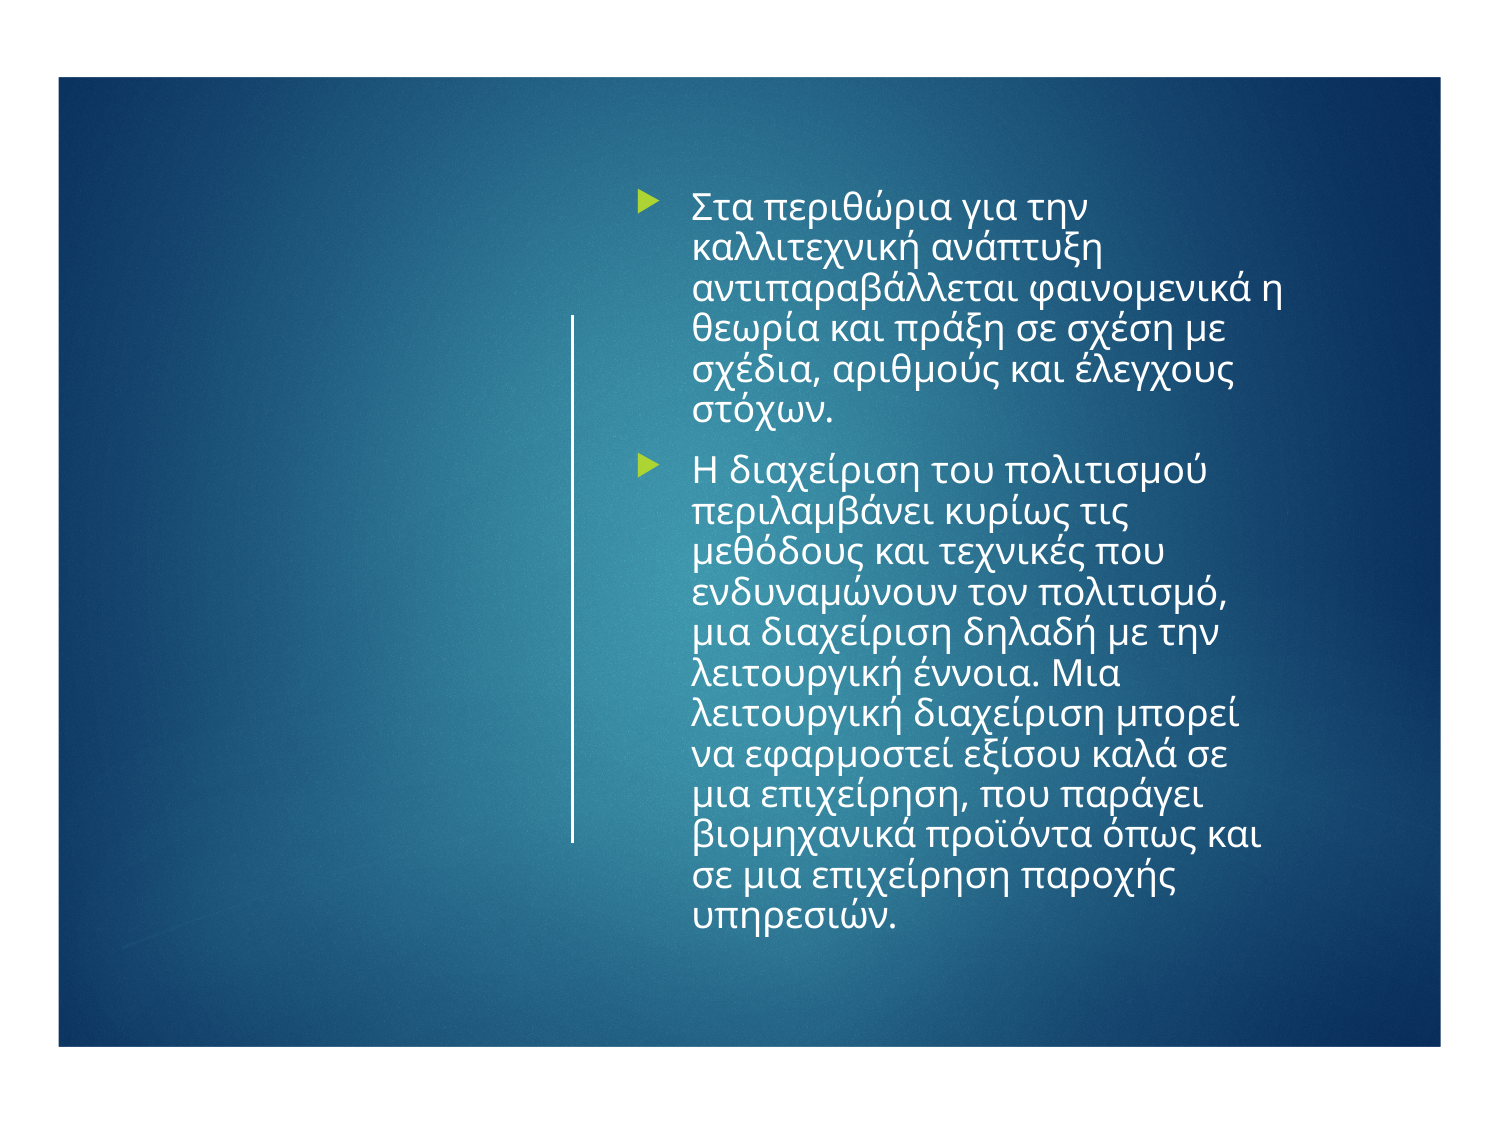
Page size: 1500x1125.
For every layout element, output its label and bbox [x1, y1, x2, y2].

text_box [0, 0, 1500, 1125]
